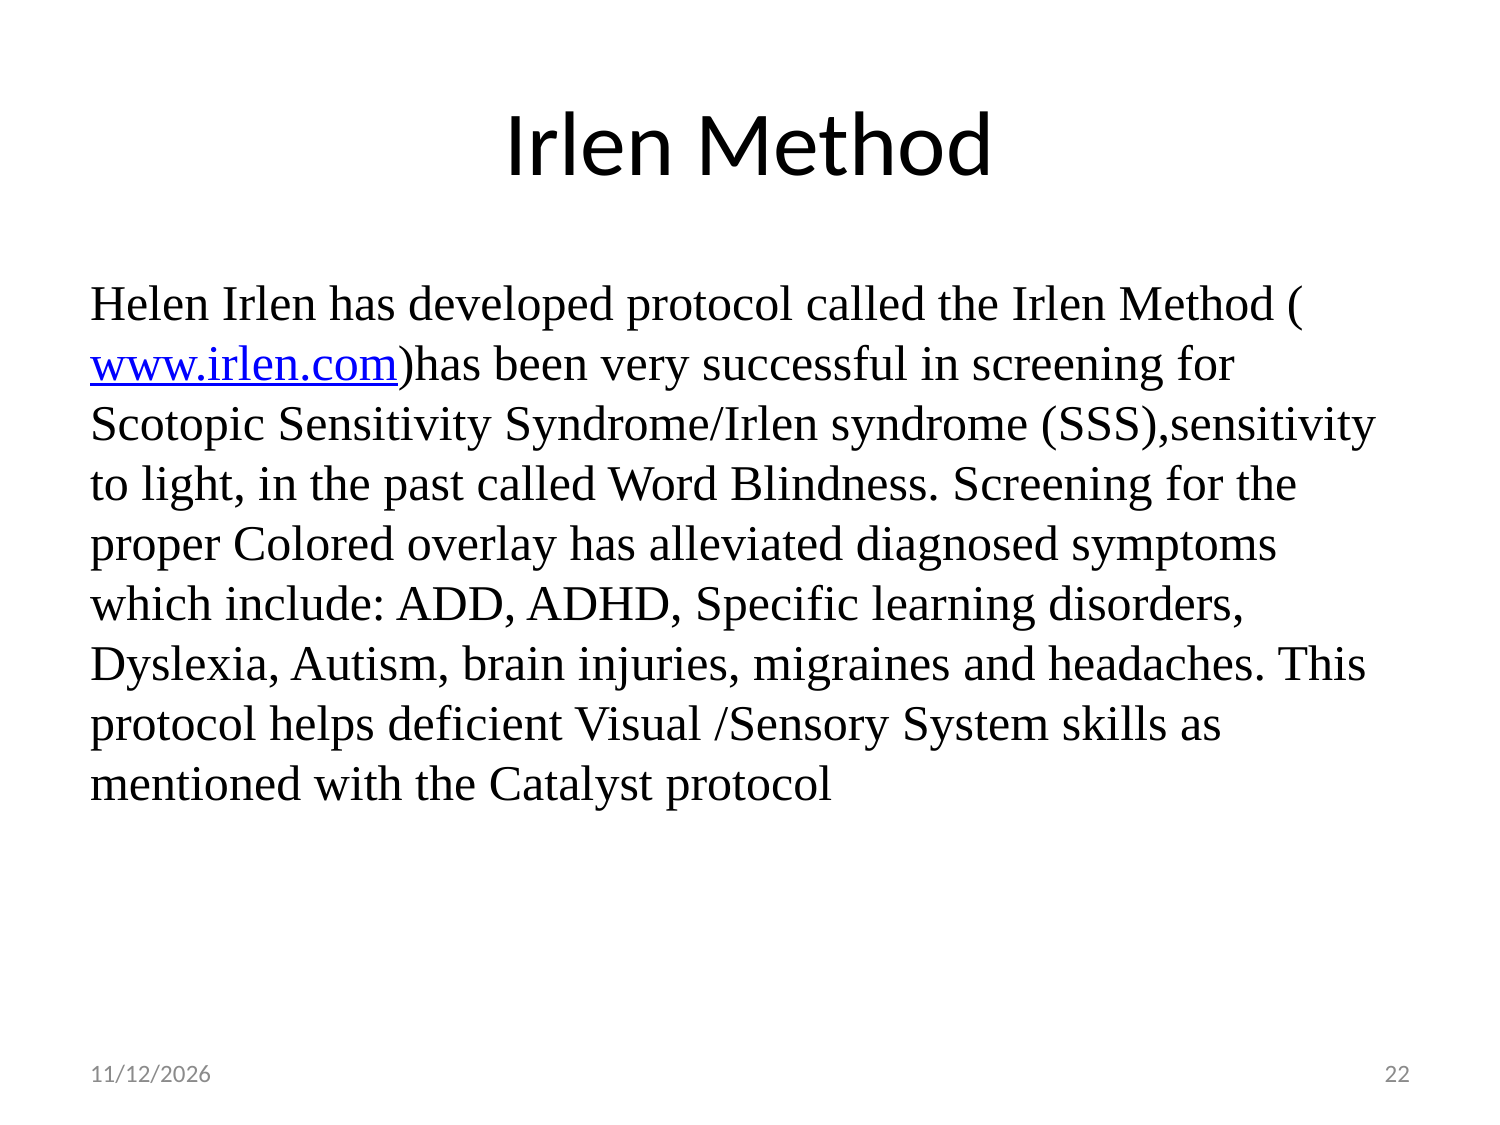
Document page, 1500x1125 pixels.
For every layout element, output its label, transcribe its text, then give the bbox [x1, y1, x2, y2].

list Helen Irlen has developed protocol called the Irlen Method (www.irlen.com)has been very successful in screening for Scotopic Sensitivity Syndrome/Irlen syndrome (SSS),sensitivity to light, in the past called Word Blindness. Screening for the proper Colored overlay has alleviated diagnosed symptoms which include: ADD, ADHD, Specific learning disorders, Dyslexia, Autism, brain injuries, migraines and headaches. This protocol helps deficient Visual /Sensory System skills as mentioned with the Catalyst protocol [75, 262, 1425, 1005]
title Irlen Method [75, 45, 1425, 233]
slide_number 22 [1074, 1042, 1425, 1103]
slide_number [75, 1042, 425, 1103]
